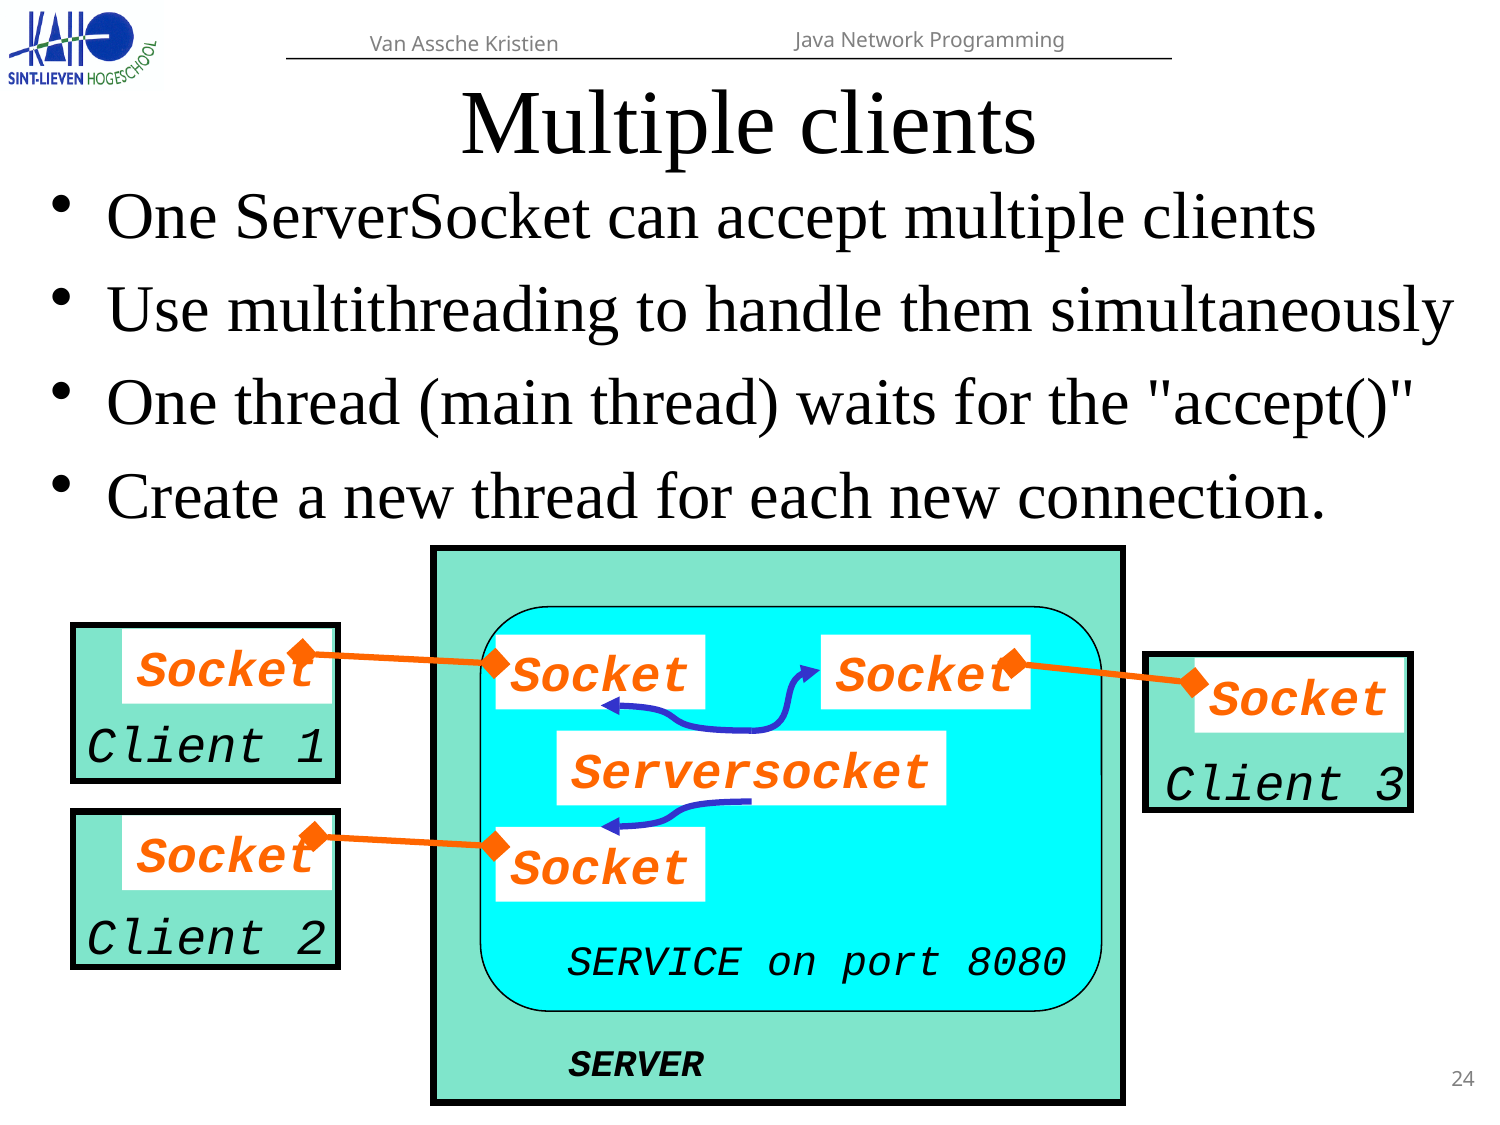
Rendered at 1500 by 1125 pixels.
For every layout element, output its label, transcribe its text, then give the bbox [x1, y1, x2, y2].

picture [0, 0, 164, 91]
title Multiple clients [112, 23, 1388, 163]
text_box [70, 562, 1421, 1093]
list One ServerSocket can accept multiple clients Use multithreading to handle them simultaneously One thread (main thread) waits for the "accept()" Create a new thread for each new connection. [34, 163, 1477, 840]
